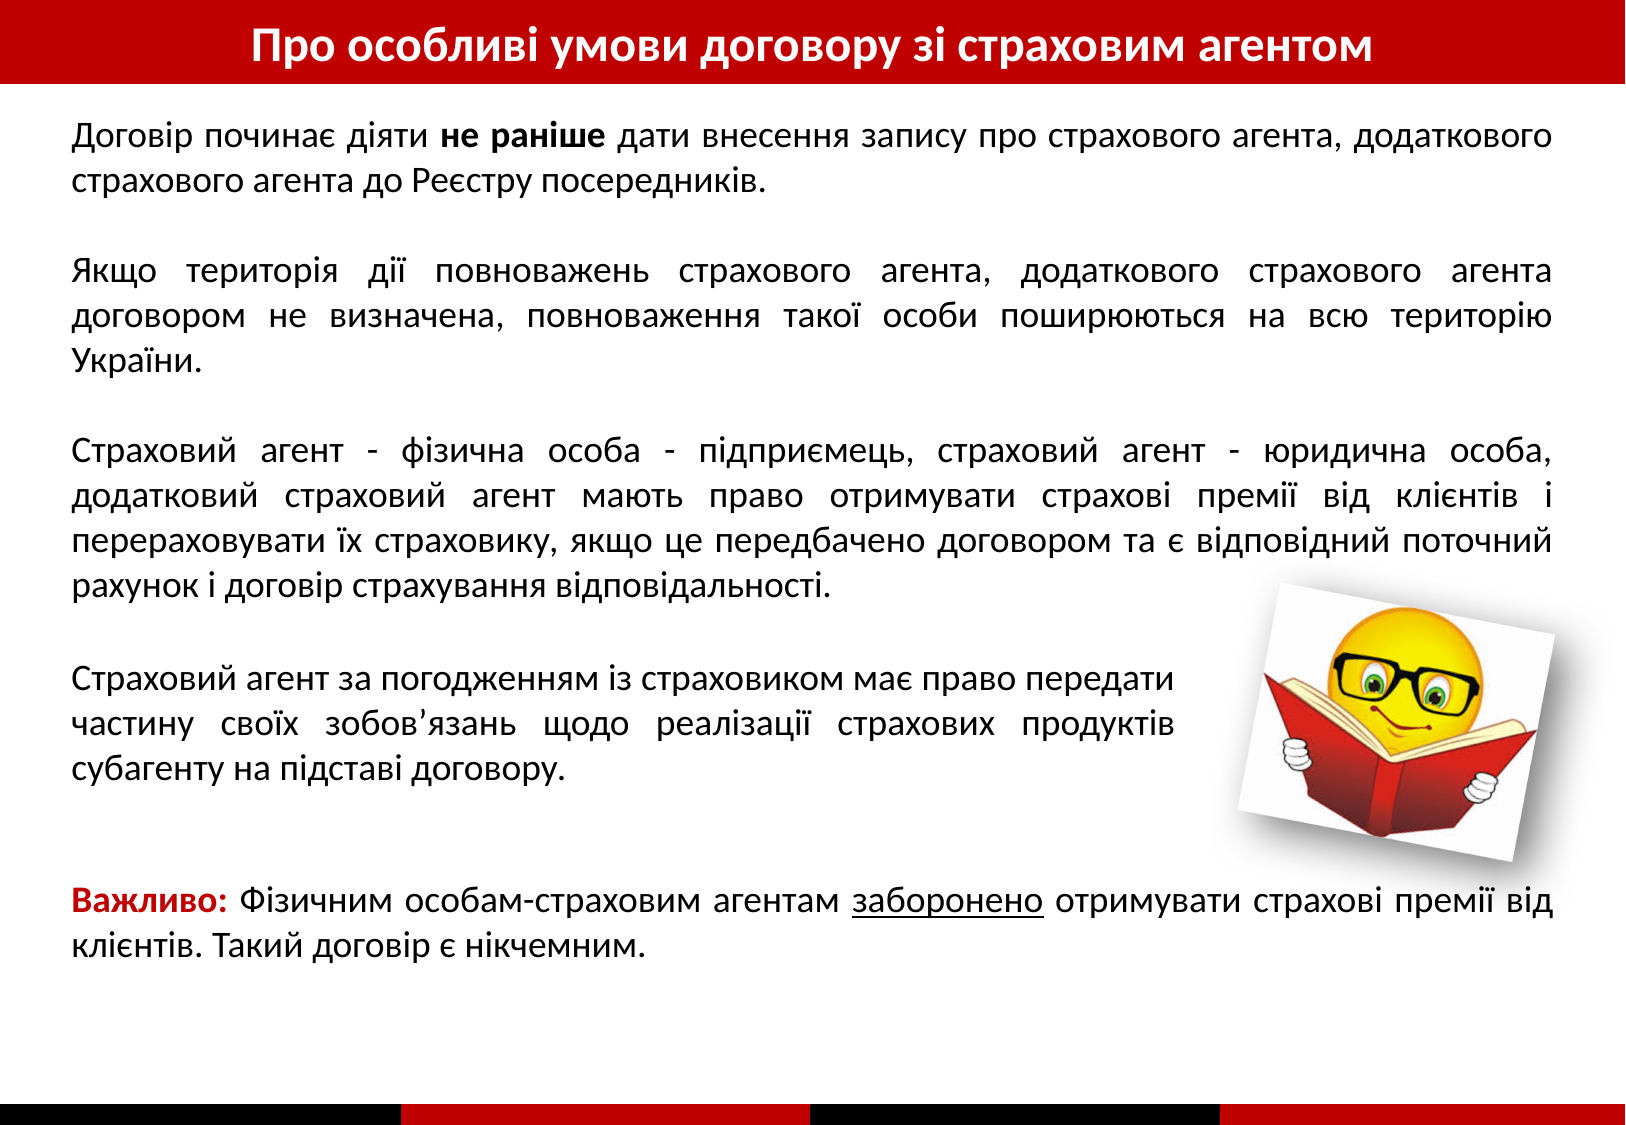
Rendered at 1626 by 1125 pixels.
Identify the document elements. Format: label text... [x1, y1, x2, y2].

text_box [1220, 1104, 1625, 1125]
text_box [401, 1104, 810, 1125]
text_box Страховий агент за погодженням із страховиком має право передати частину своїх зобов’язань щодо реалізації страхових продуктів субагенту на підставі договору. [56, 645, 1191, 795]
text_box [0, 1104, 401, 1125]
text_box [810, 1104, 1220, 1125]
picture [1238, 583, 1554, 861]
text_box Договір починає діяти не раніше дати внесення запису про страхового агента, додаткового страхового агента до Реєстру посередників. Якщо територія дії повноважень страхового агента, додаткового страхового агента договором не визначена, повноваження такої особи поширюються на всю територію України. Страховий агент - фізична особа - підприємець, страховий агент - юридична особа, додатковий страховий агент мають право отримувати страхові премії від клієнтів і перераховувати їх страховику, якщо це передбачено договором та є відповідний поточний рахунок і договір страхування відповідальності. Важливо: Фізичним особам-страховим агентам заборонено отримувати страхові премії від клієнтів. Такий договір є нікчемним. [56, 102, 1569, 1018]
text_box Про особливі умови договору зі страховим агентом [0, 0, 1625, 84]
